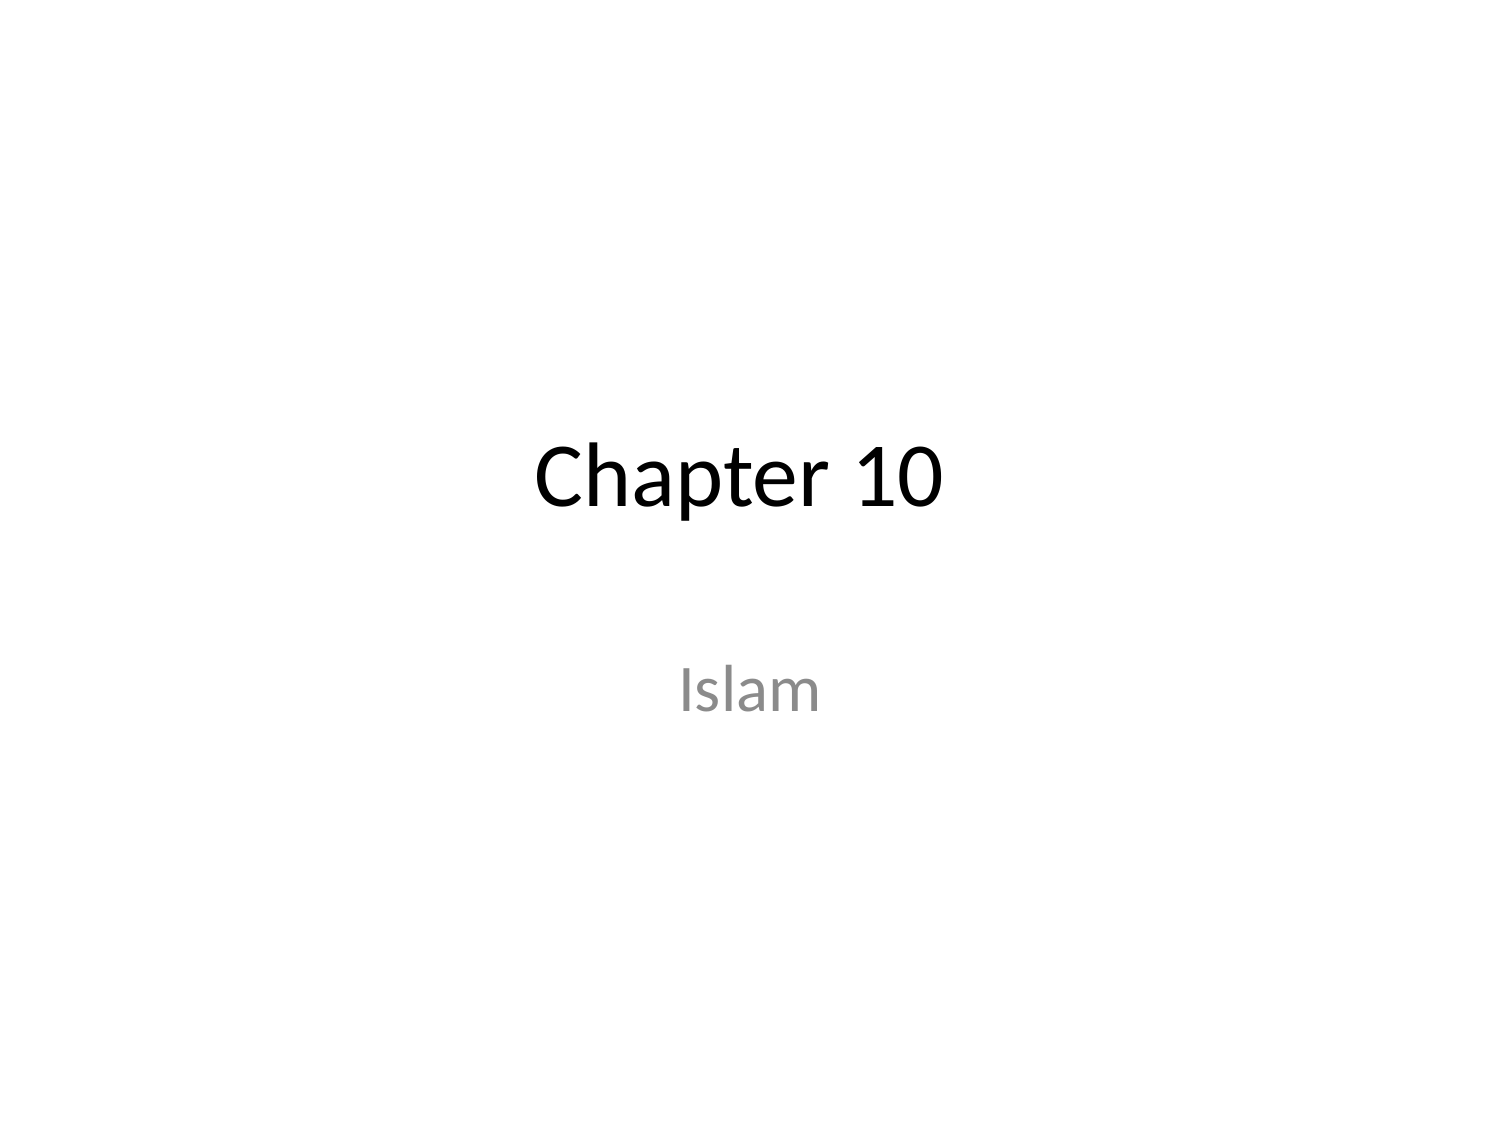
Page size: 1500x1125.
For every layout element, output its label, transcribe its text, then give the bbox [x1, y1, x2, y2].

title Chapter 10 [112, 349, 1388, 591]
subtitle Islam [225, 637, 1275, 925]
